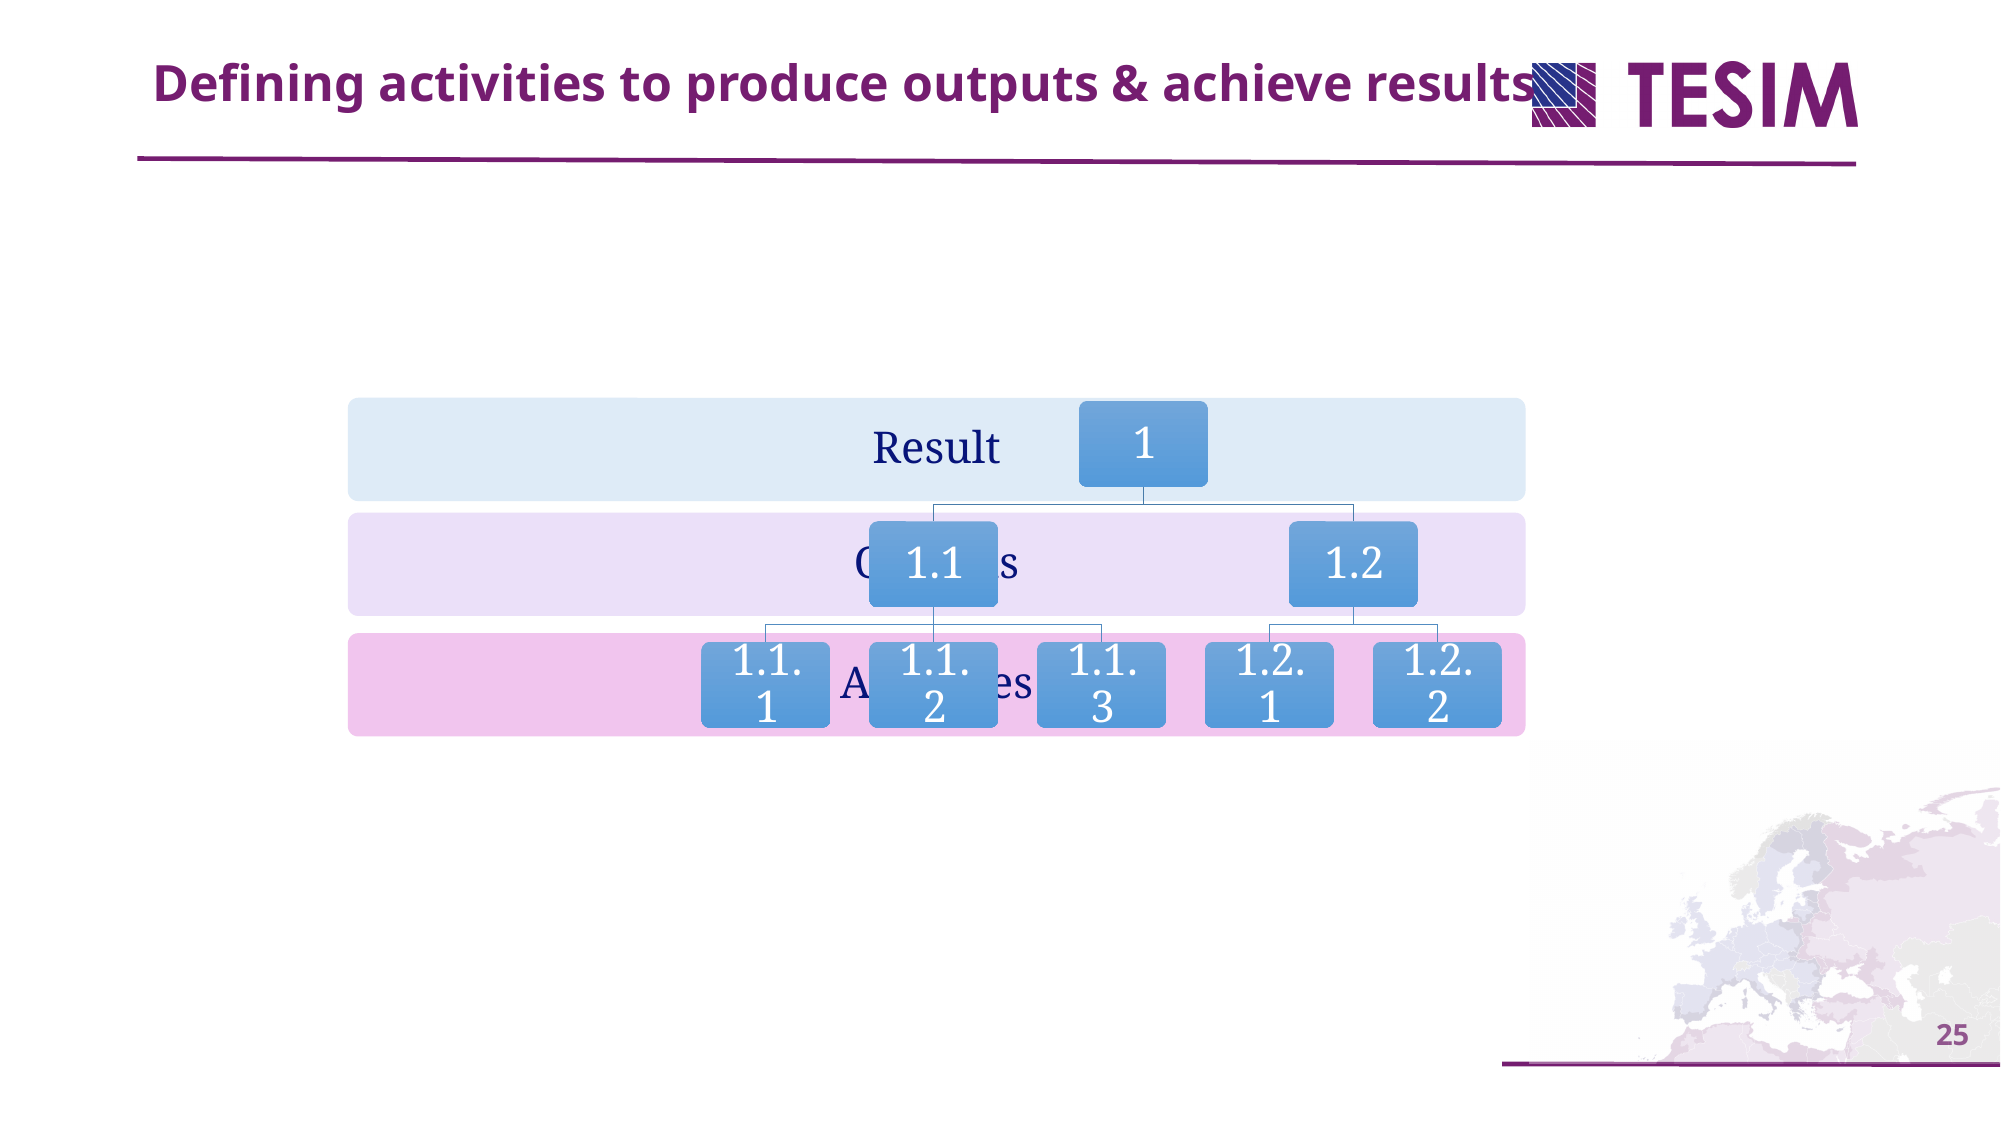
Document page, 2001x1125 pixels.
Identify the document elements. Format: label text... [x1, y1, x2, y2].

picture [1597, 61, 1858, 128]
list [347, 215, 1526, 913]
list Defining activities to produce outputs & achieve results [137, 51, 1597, 149]
